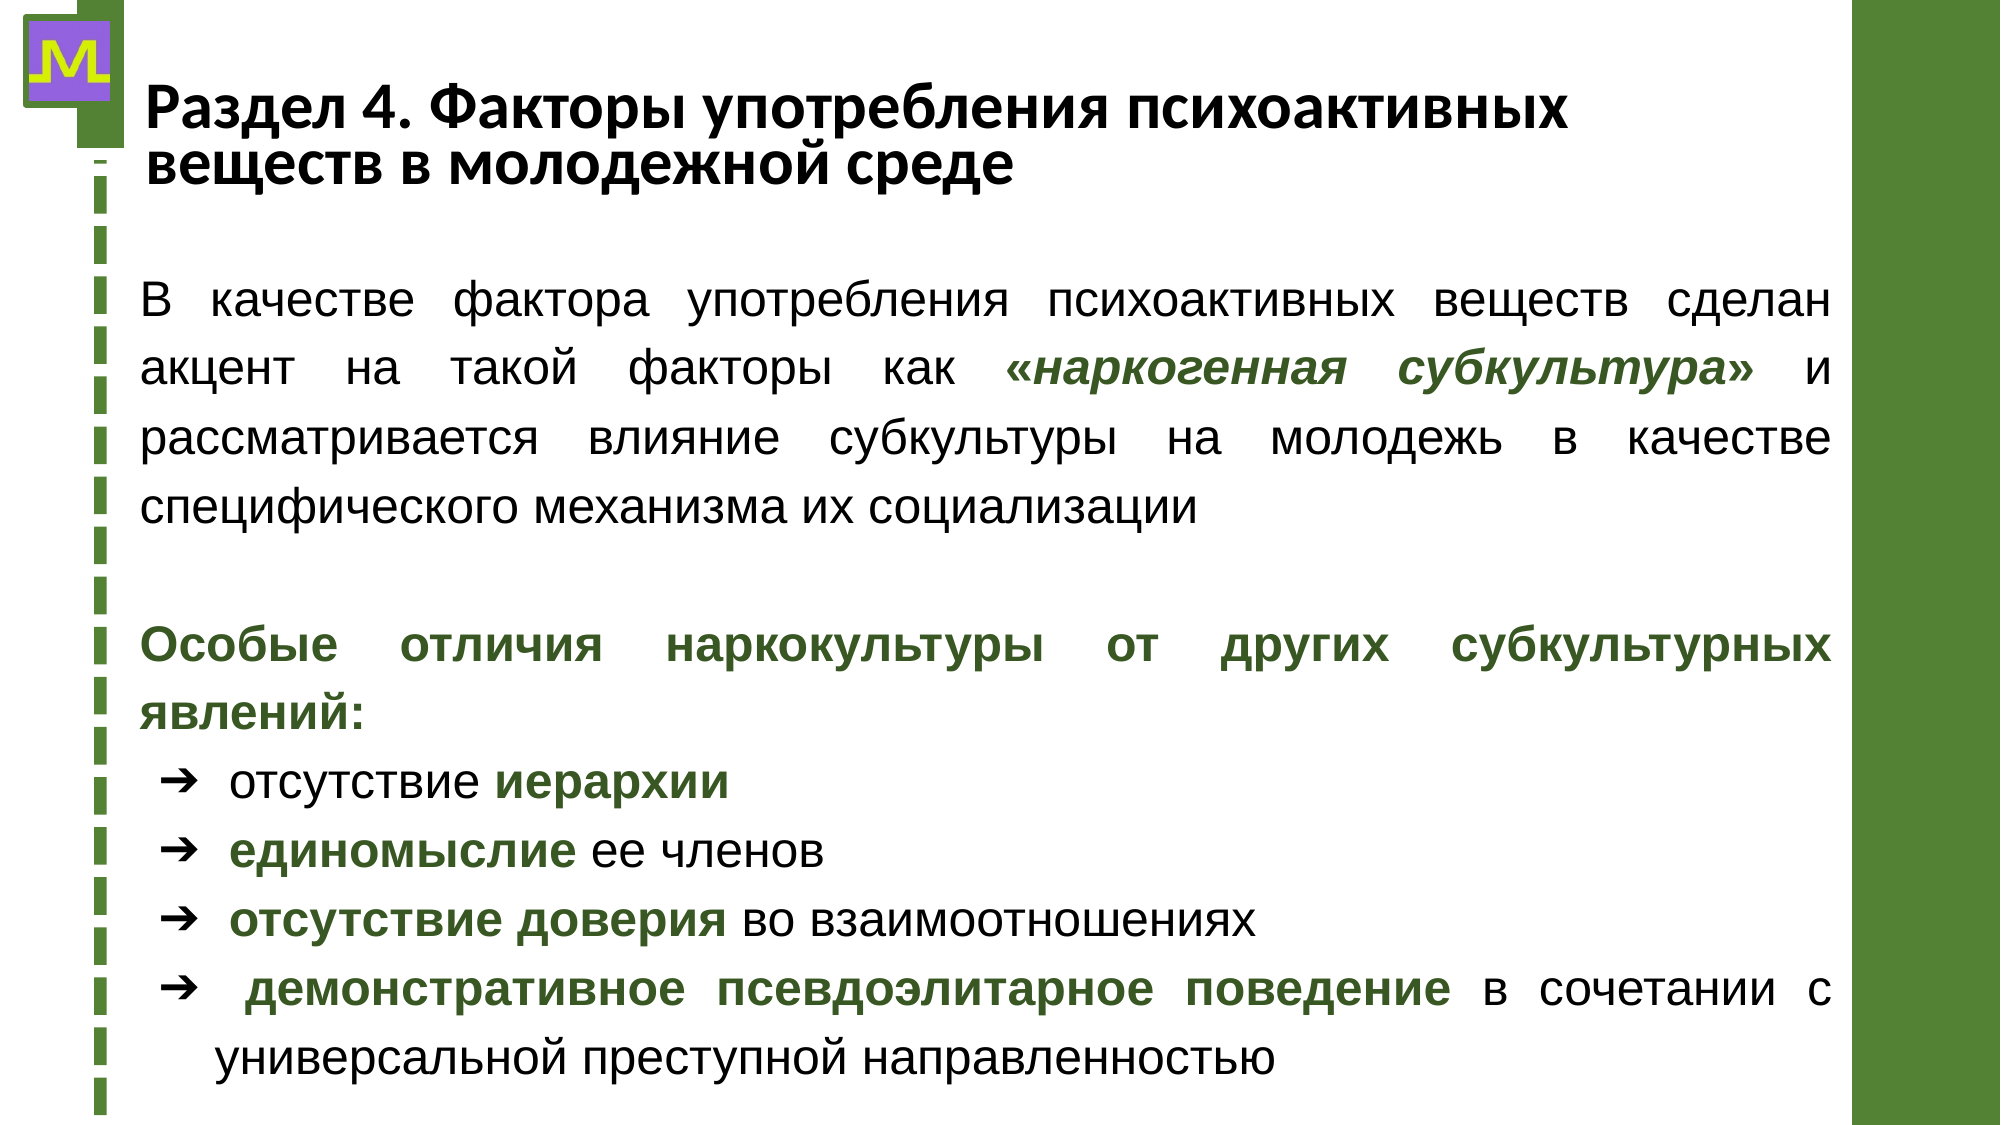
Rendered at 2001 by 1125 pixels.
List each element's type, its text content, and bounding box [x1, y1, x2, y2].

text_box [70, 0, 131, 155]
text_box В качестве фактора употребления психоактивных веществ сделан акцент на такой факторы как «наркогенная субкультура» и рассматривается влияние субкультуры на молодежь в качестве специфического механизма их социализации Особые отличия наркокультуры от других субкультурных явлений: отсутствие иерархии единомыслие ее членов отсутствие доверия во взаимоотношениях демонстративное псевдоэлитарное поведение в сочетании с универсальной преступной направленностью [124, 242, 1848, 1048]
picture [28, 20, 110, 102]
title Раздел 4. Факторы употребления психоактивных веществ в молодежной среде [130, 16, 1670, 242]
text_box [1844, 0, 2000, 1125]
